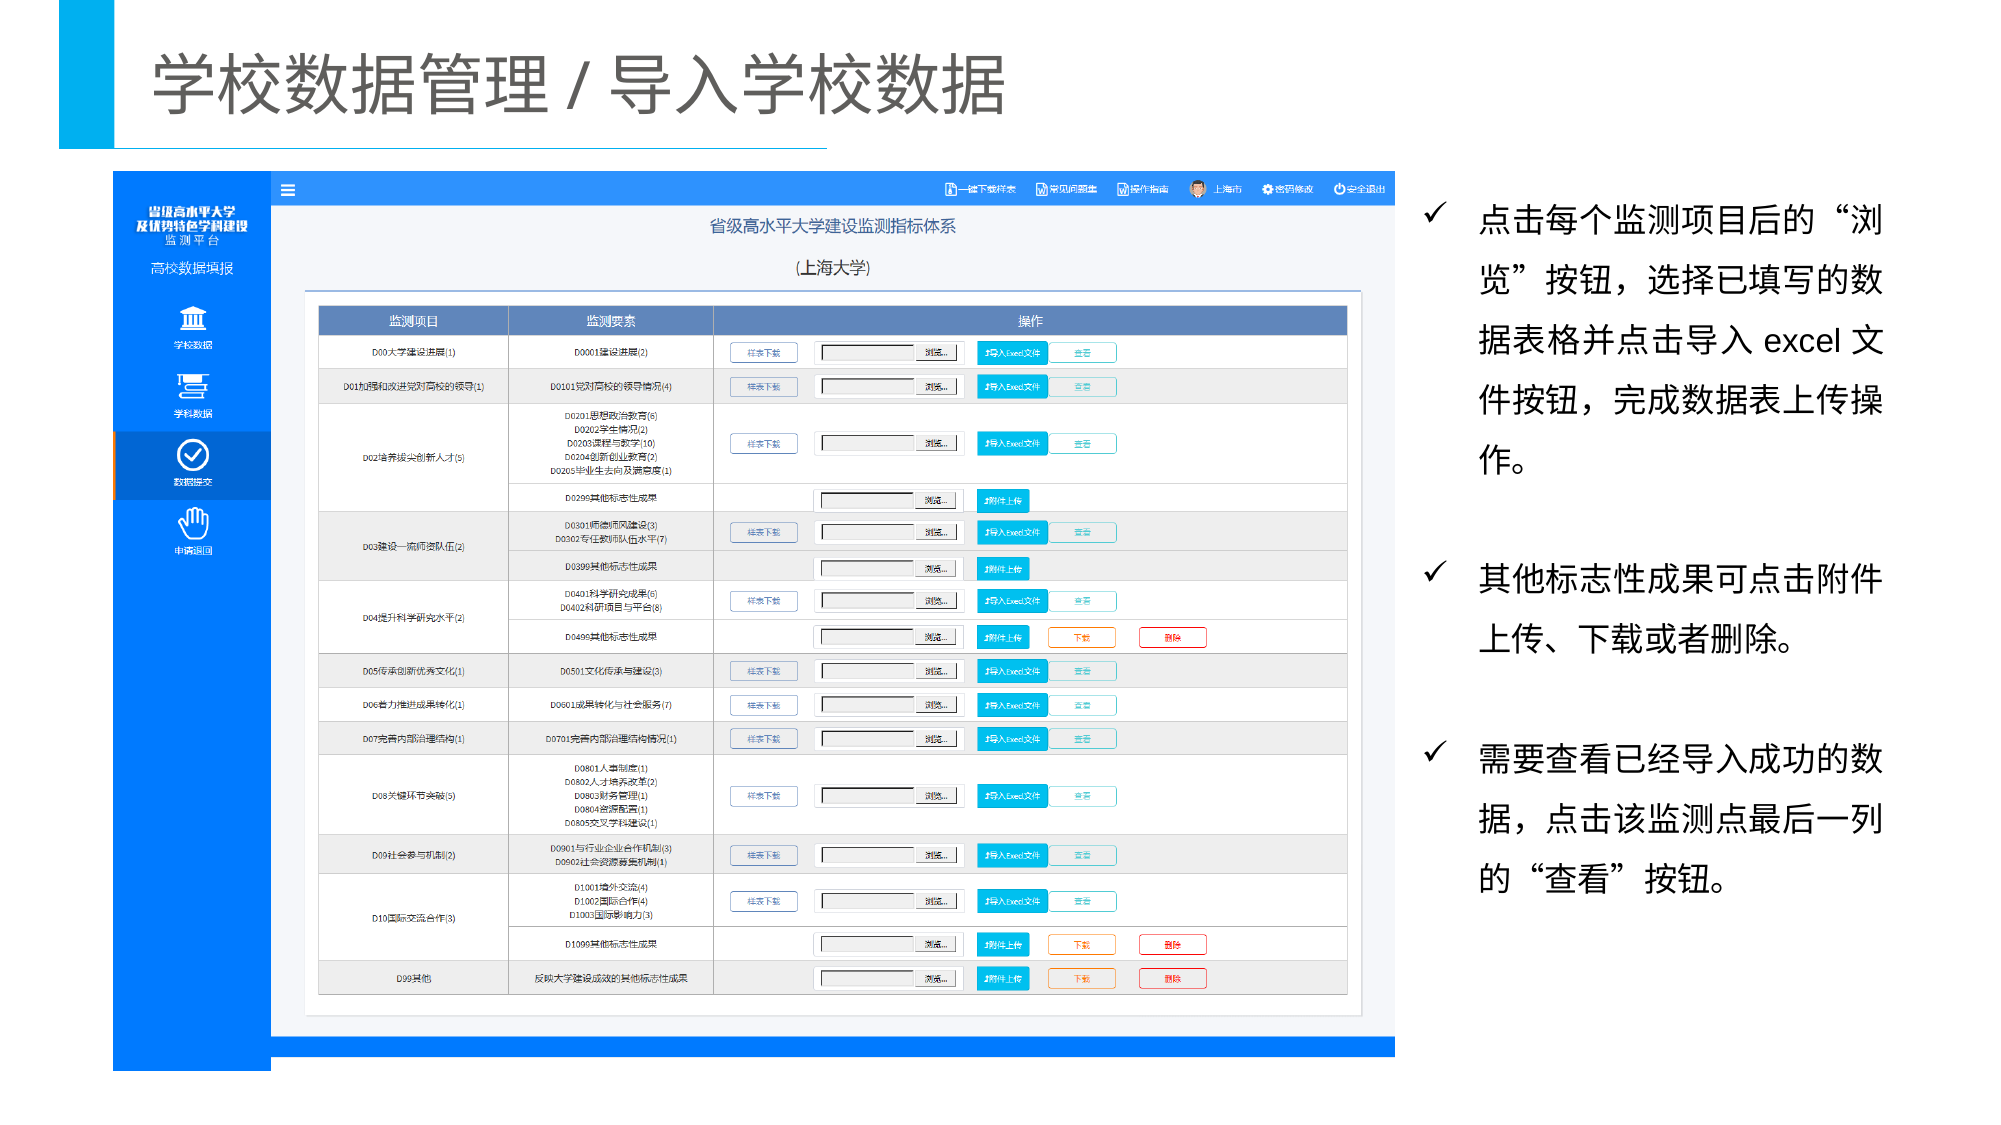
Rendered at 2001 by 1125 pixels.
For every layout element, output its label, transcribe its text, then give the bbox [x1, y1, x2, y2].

picture [113, 171, 1395, 1071]
text_box 点击每个监测项目后的“浏览”按钮，选择已填写的数据表格并点击导入excel文件按钮，完成数据表上传操作。 其他标志性成果可点击附件上传、下载或者删除。 需要查看已经导入成功的数据，点击该监测点最后一列的“查看”按钮。 [1406, 171, 1899, 906]
text_box 学校数据管理/导入学校数据 [135, 35, 1169, 131]
